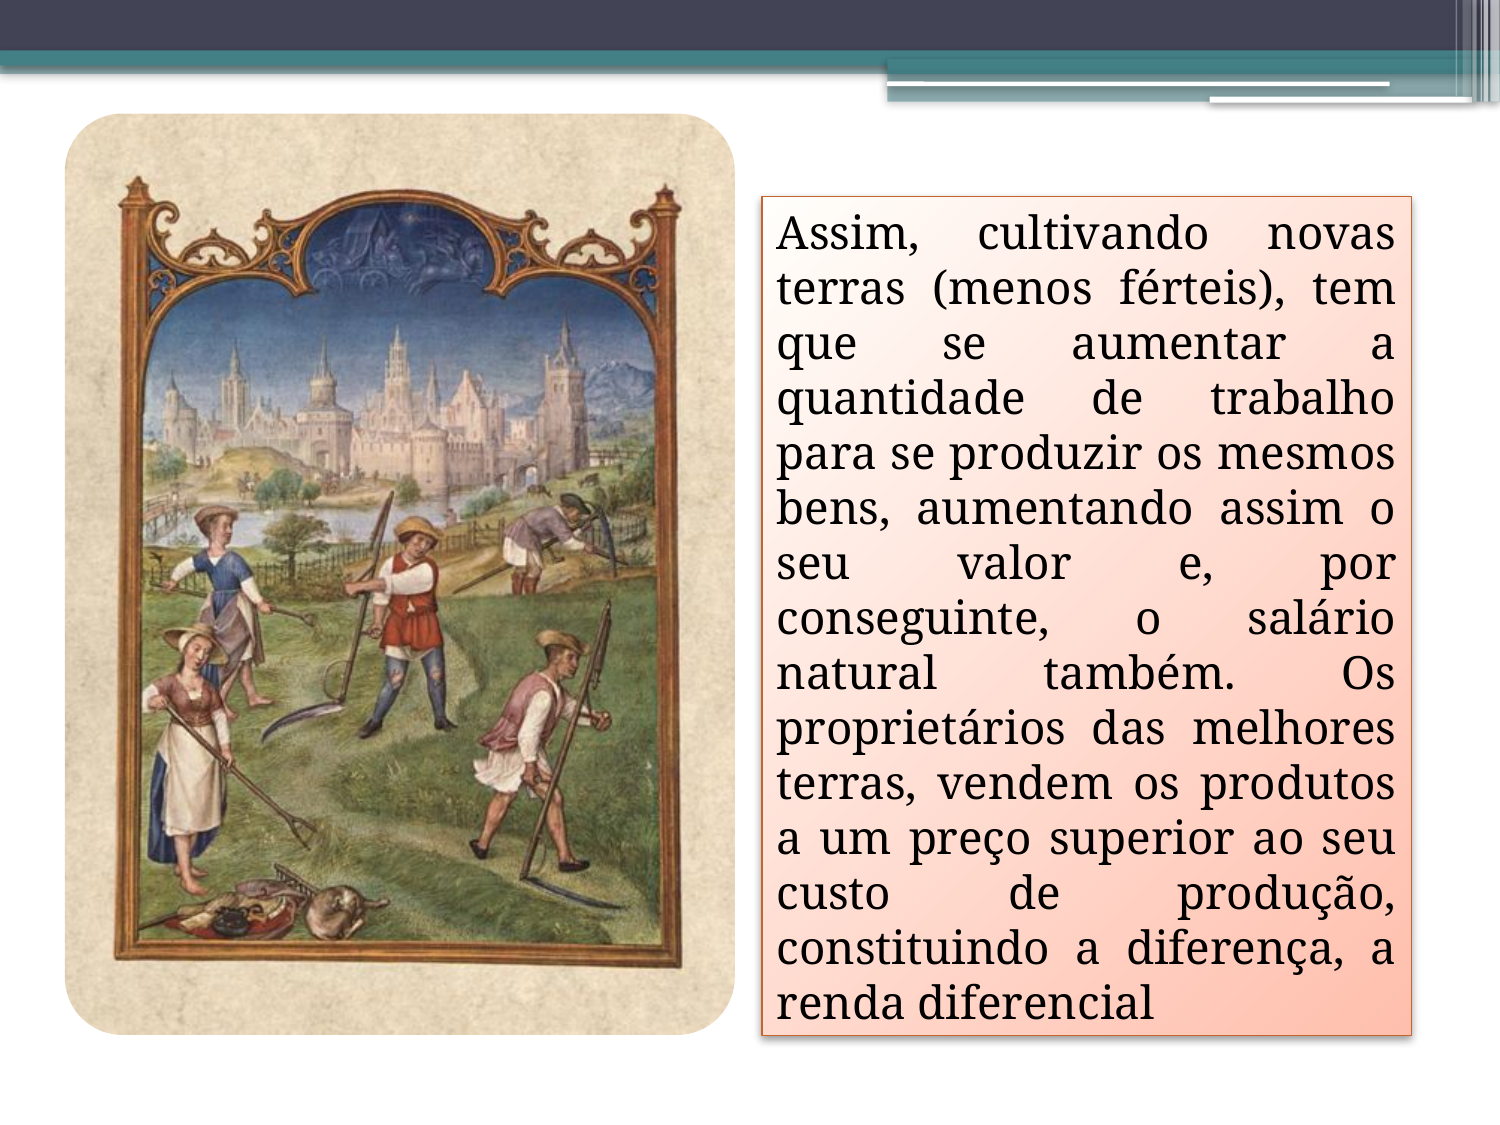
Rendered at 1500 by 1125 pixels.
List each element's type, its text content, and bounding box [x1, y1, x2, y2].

text_box Assim, cultivando novas terras (menos férteis), tem que se aumentar a quantidade de trabalho para se produzir os mesmos bens, aumentando assim o seu valor e, por conseguinte, o salário natural também. Os proprietários das melhores terras, vendem os produtos a um preço superior ao seu custo de produção, constituindo a diferença, a renda diferencial [761, 196, 1412, 1036]
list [64, 113, 735, 1036]
